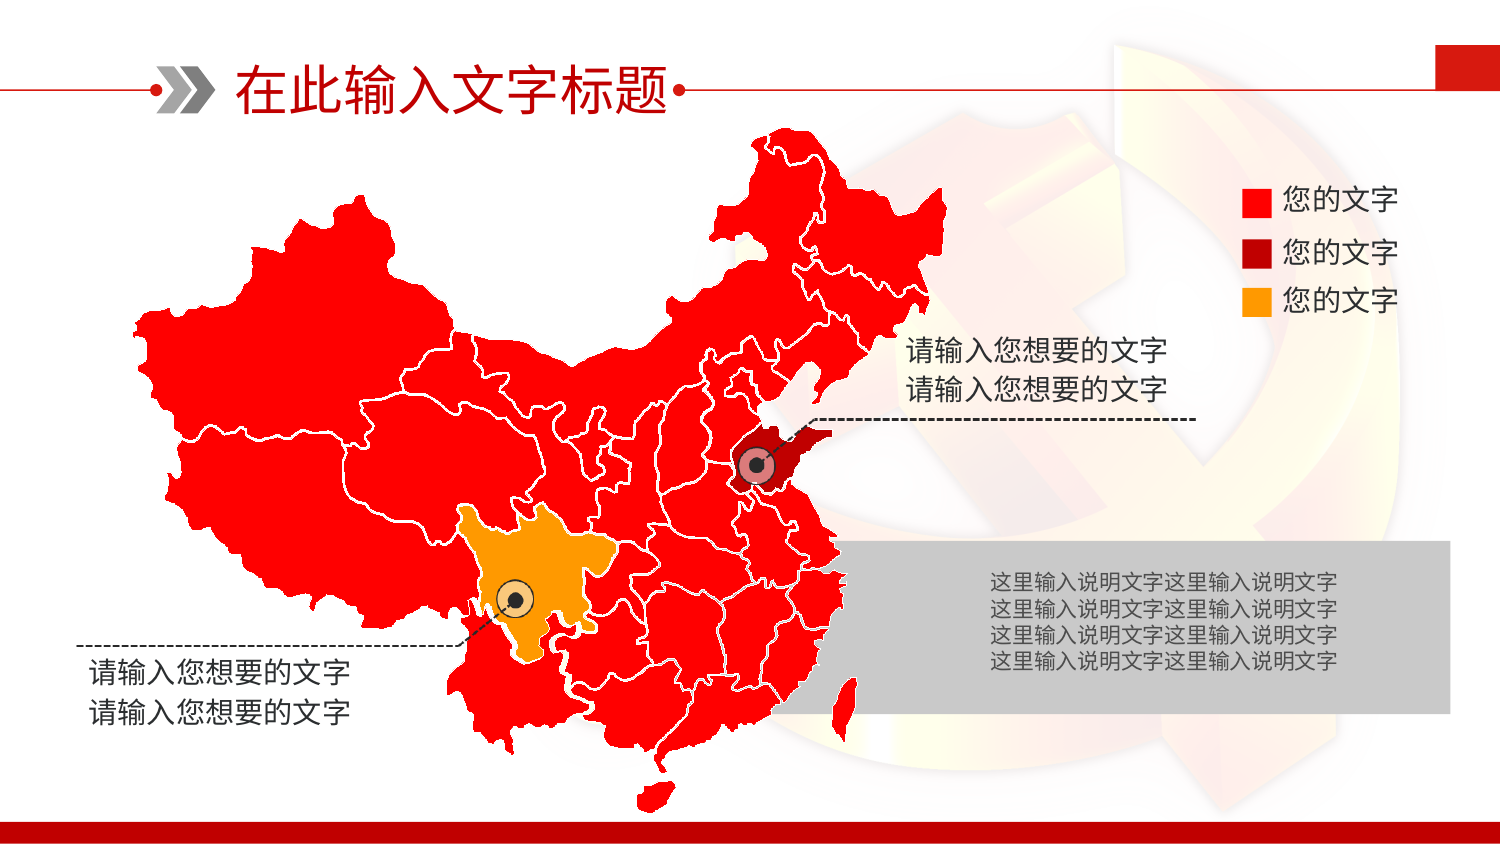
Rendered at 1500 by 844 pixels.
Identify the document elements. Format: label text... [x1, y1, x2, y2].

text_box [401, 330, 631, 534]
text_box 请输入您想要的文字 [77, 688, 387, 735]
text_box [567, 407, 613, 480]
text_box [661, 461, 753, 553]
text_box [793, 261, 931, 352]
text_box [761, 613, 829, 703]
text_box [1242, 287, 1271, 317]
text_box [164, 426, 482, 578]
text_box [589, 402, 670, 550]
text_box 请输入您想要的文字 [894, 366, 1204, 413]
text_box 请输入您想要的文字 [77, 654, 387, 688]
text_box [672, 83, 1435, 97]
text_box 这里输入说明文字这里输入说明文字 这里输入说明文字这里输入说明文字 这里输入说明文字这里输入说明文字 这里输入说明文字这里输入说明文字 [979, 563, 1428, 680]
text_box [718, 579, 794, 691]
text_box [570, 660, 693, 753]
text_box [766, 127, 948, 297]
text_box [155, 66, 216, 114]
text_box [772, 312, 869, 405]
text_box 在此输入文字标题 [219, 48, 717, 144]
text_box [772, 540, 1451, 715]
text_box [831, 677, 858, 743]
text_box [458, 503, 617, 663]
text_box 您的文字 [1271, 228, 1442, 275]
text_box [787, 569, 848, 629]
text_box [653, 674, 781, 774]
text_box 请输入您想要的文字 [894, 326, 1204, 366]
text_box [1242, 188, 1271, 219]
text_box [636, 780, 677, 814]
text_box [755, 493, 842, 570]
text_box [1242, 239, 1271, 269]
text_box [702, 337, 789, 464]
text_box [638, 583, 726, 691]
text_box [631, 524, 754, 603]
text_box [584, 542, 659, 623]
text_box 您的文字 [1271, 176, 1442, 223]
text_box [132, 194, 455, 448]
picture [76, 579, 535, 647]
text_box [446, 612, 591, 756]
text_box 您的文字 [1271, 277, 1442, 324]
text_box [656, 380, 713, 494]
text_box [1435, 45, 1500, 92]
text_box [732, 493, 809, 588]
text_box [725, 369, 764, 414]
text_box [554, 600, 653, 689]
picture [736, 418, 1196, 485]
text_box [473, 134, 829, 442]
text_box [343, 393, 545, 545]
